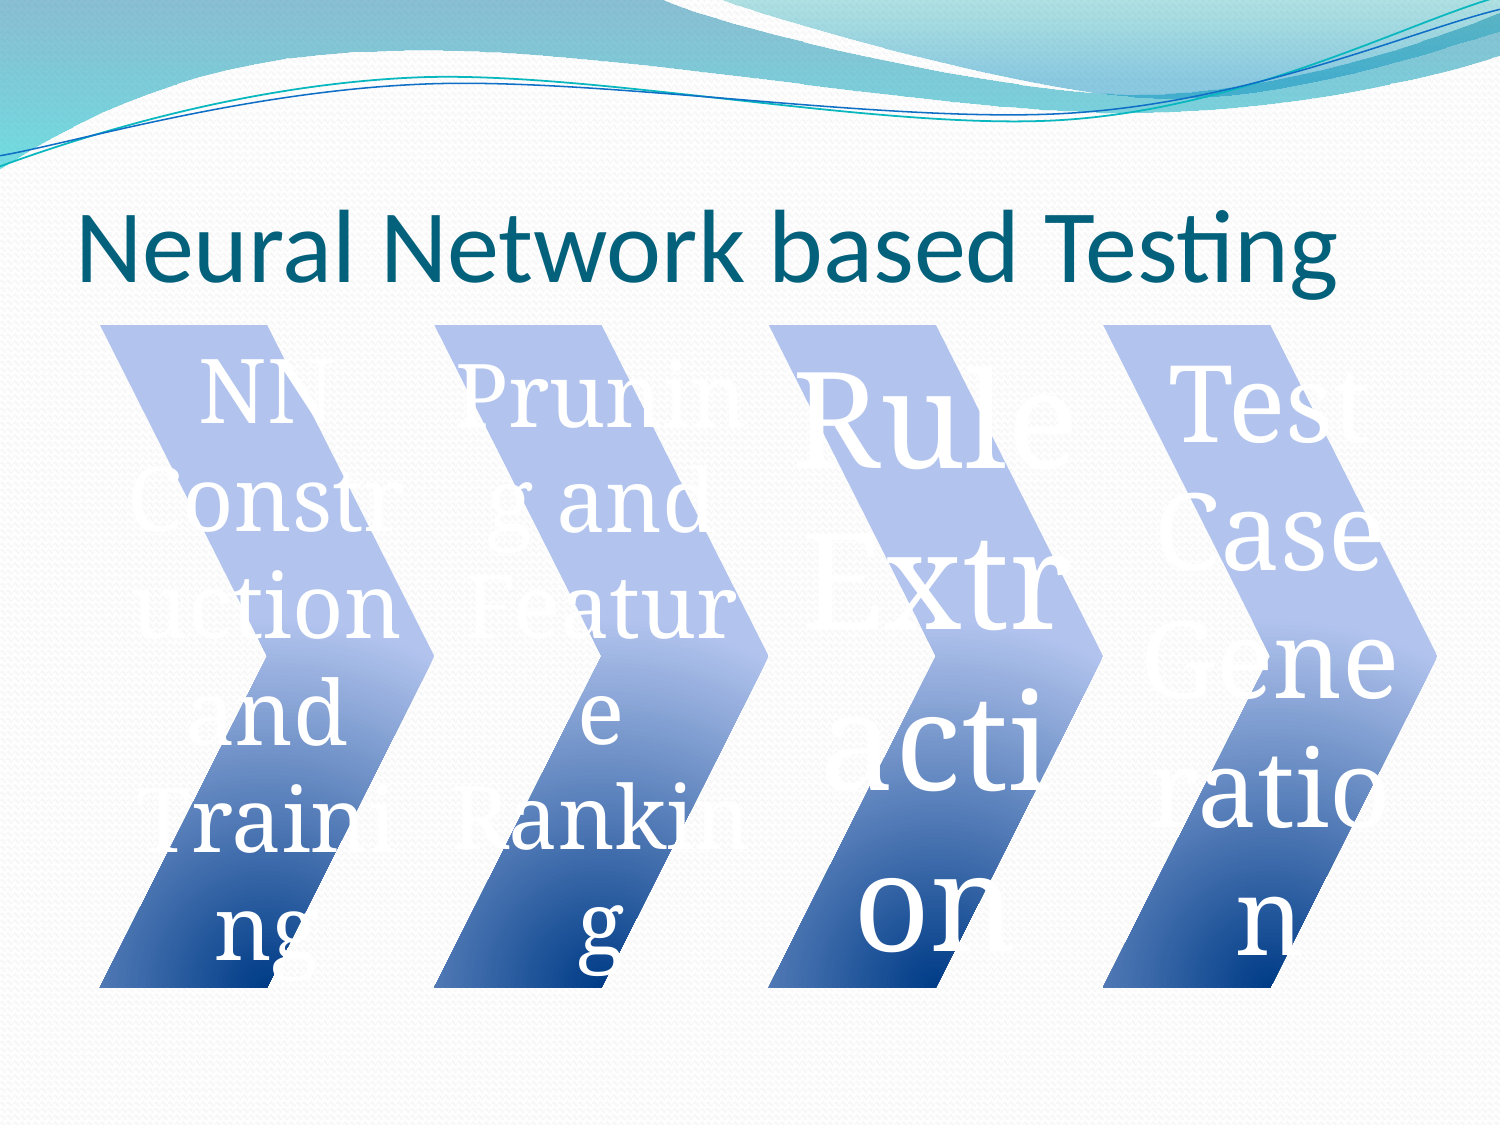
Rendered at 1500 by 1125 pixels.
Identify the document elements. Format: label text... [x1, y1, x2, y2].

title Neural Network based Testing [75, 115, 1425, 303]
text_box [99, 324, 1438, 988]
